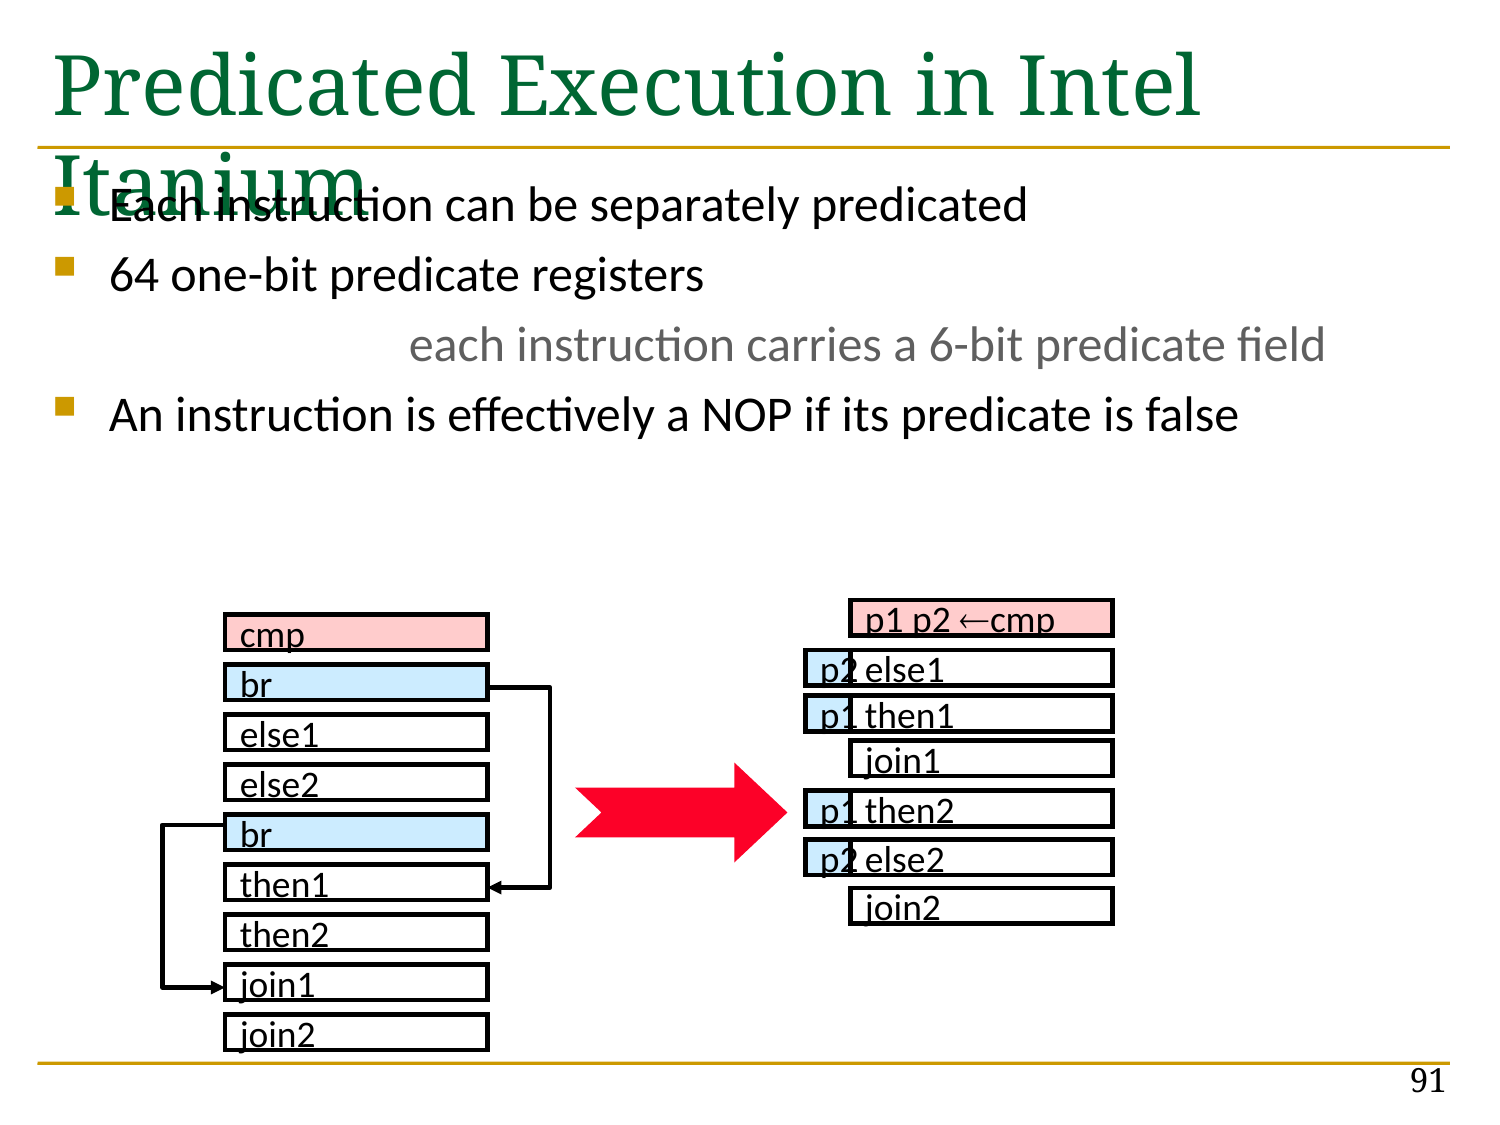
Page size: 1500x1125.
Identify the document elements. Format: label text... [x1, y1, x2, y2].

text_box [162, 825, 225, 994]
slide_number 91 [1111, 1036, 1462, 1112]
text_box p2 [805, 839, 851, 875]
text_box join2 [850, 887, 1113, 924]
list Each instruction can be separately predicated 64 one-bit predicate registers each instruction carries a 6-bit predicate field An instruction is effectively a NOP if its predicate is false [37, 163, 1450, 1016]
text_box [574, 762, 788, 863]
text_box [487, 687, 551, 894]
text_box br [225, 814, 487, 850]
text_box then1 [851, 695, 1113, 732]
text_box join1 [225, 964, 488, 1000]
text_box then2 [225, 914, 488, 950]
text_box else2 [851, 839, 1113, 875]
text_box then2 [851, 790, 1113, 827]
text_box else1 [225, 714, 487, 750]
text_box br [225, 664, 488, 700]
text_box p2 [805, 649, 851, 686]
text_box then1 [225, 864, 488, 900]
text_box p1 p2 cmp [850, 599, 1113, 636]
text_box p1 [805, 695, 851, 732]
text_box join2 [225, 1014, 488, 1050]
title Predicated Execution in Intel Itanium [37, 24, 1450, 163]
text_box p1 [805, 790, 851, 827]
text_box cmp [225, 614, 488, 650]
text_box else1 [851, 649, 1113, 686]
text_box join1 [850, 740, 1113, 777]
text_box else2 [225, 764, 487, 800]
